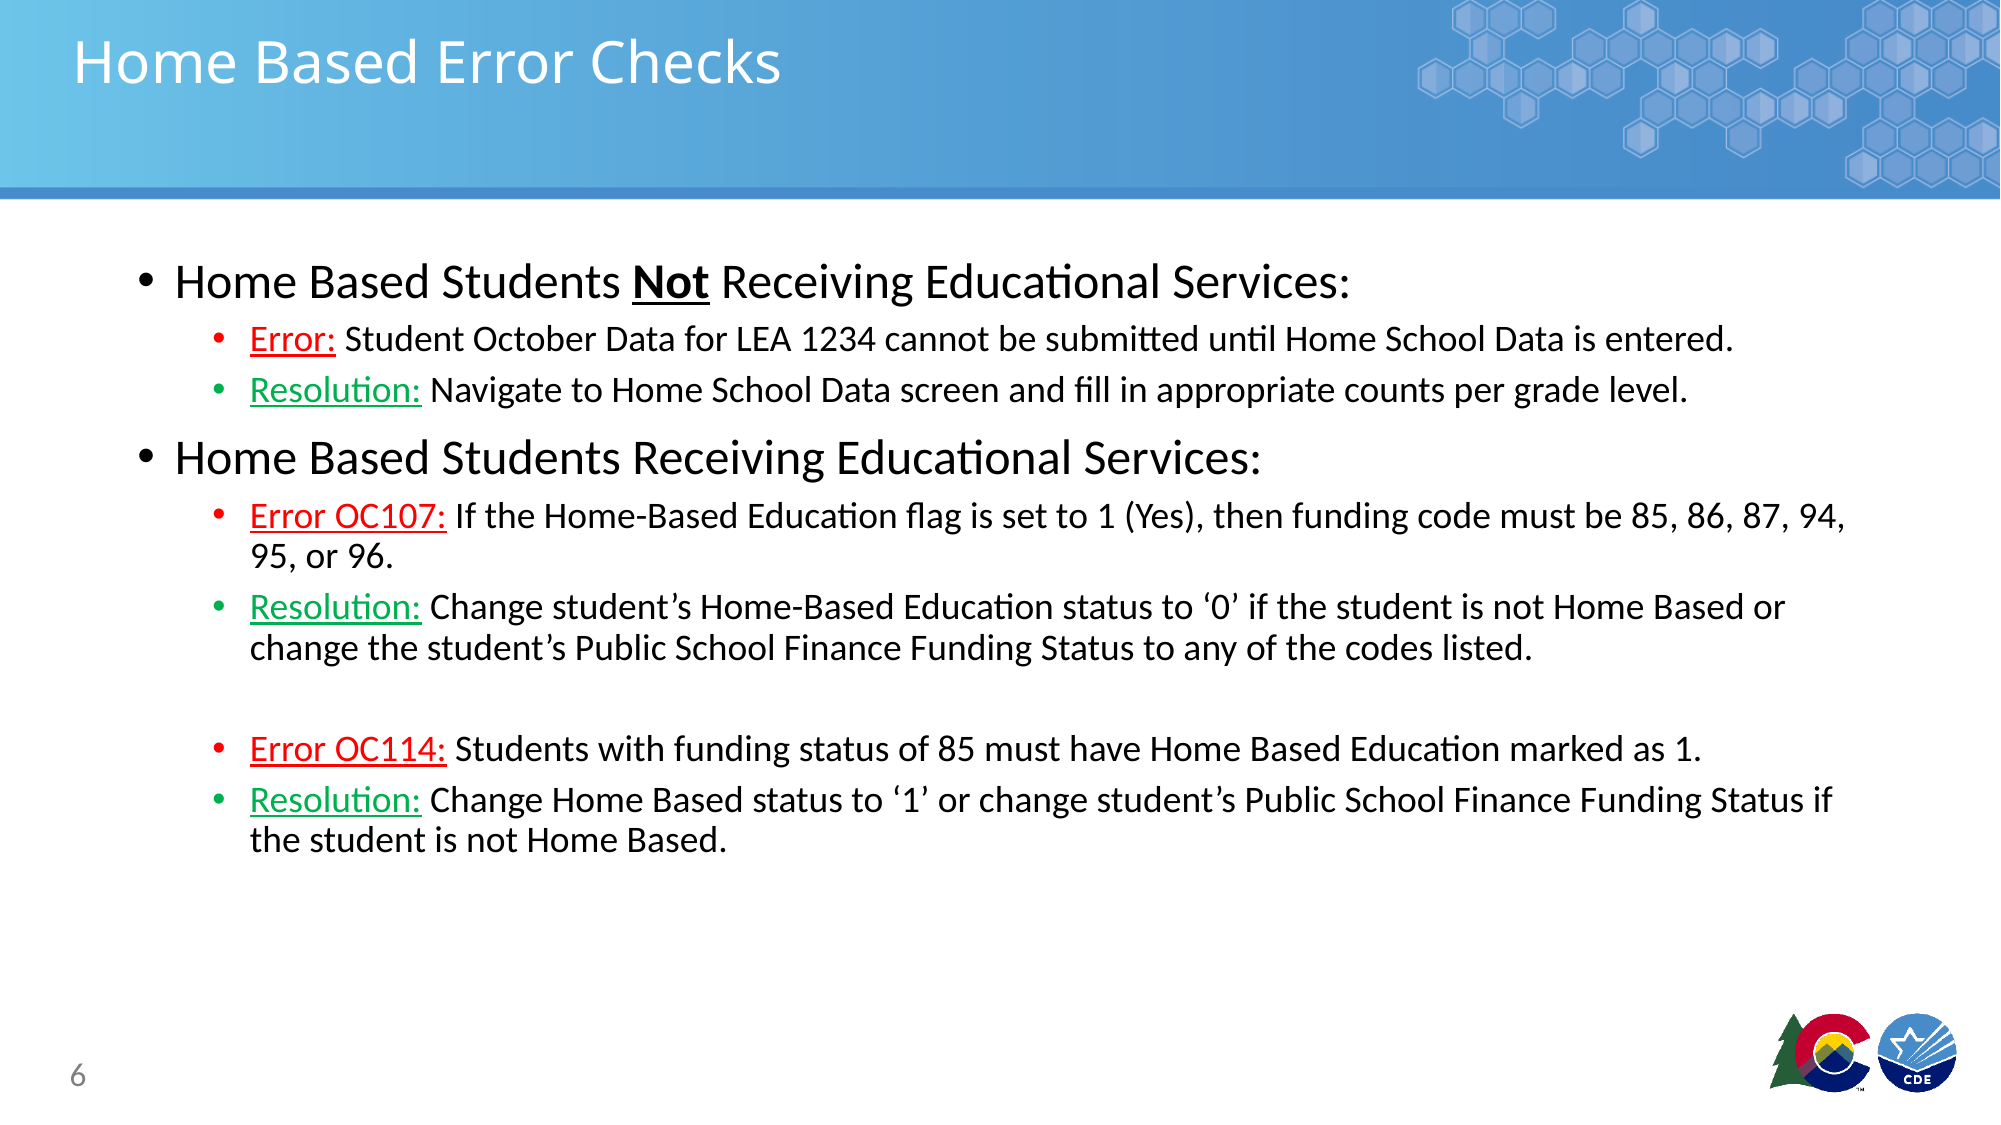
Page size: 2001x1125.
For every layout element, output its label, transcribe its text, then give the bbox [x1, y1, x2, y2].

slide_number 6 [54, 1042, 505, 1103]
title Home Based Error Checks [72, 33, 1396, 182]
list Home Based Students Not Receiving Educational Services: Error: Student October Data for LEA 1234 cannot be submitted until Home School Data is entered. Resolution: Navigate to Home School Data screen and fill in appropriate counts per grade level. Home Based Students Receiving Educational Services: Error OC107: If the Home-Based Education flag is set to 1 (Yes), then funding code must be 85, 86, 87, 94, 95, or 96. Resolution: Change student’s Home-Based Education status to ‘0’ if the student is not Home Based or change the student’s Public School Finance Funding Status to any of the codes listed. Error OC114: Students with funding status of 85 must have Home Based Education marked as 1. Resolution: Change Home Based status to ‘1’ or change student’s Public School Finance Funding Status if the student is not Home Based. [137, 254, 1863, 1043]
picture [0, 0, 2000, 200]
picture [1768, 1012, 1957, 1093]
